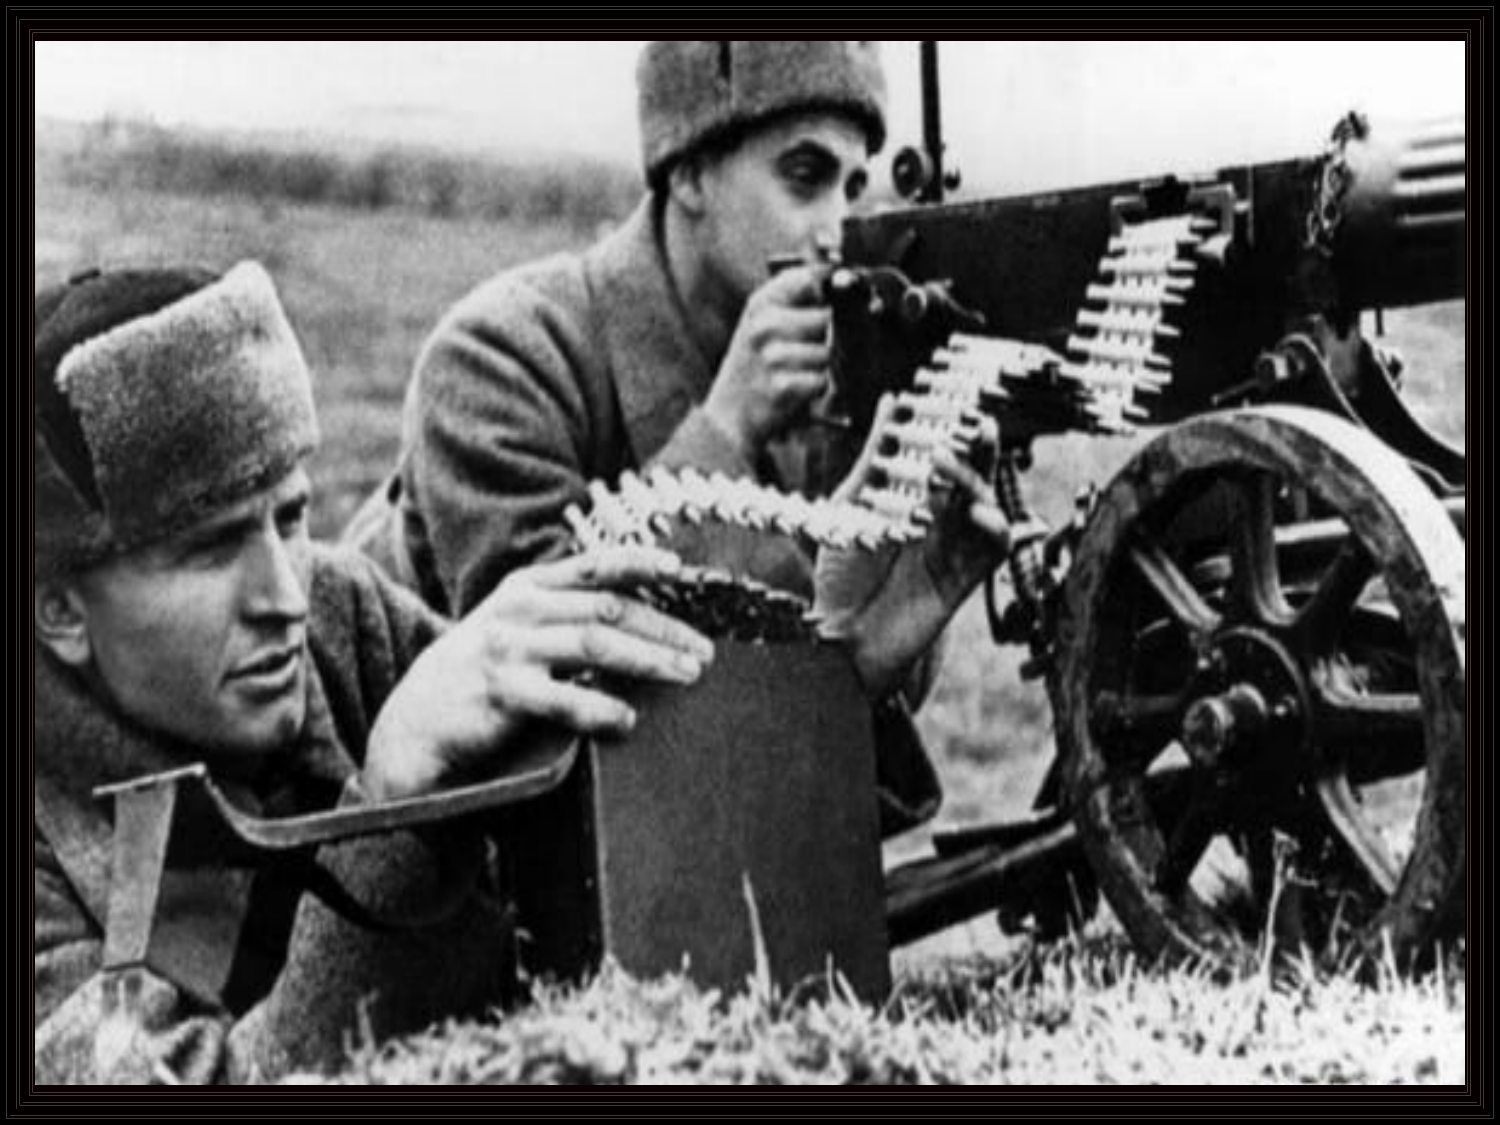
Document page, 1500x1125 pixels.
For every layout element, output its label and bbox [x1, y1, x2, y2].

picture [34, 41, 1466, 1085]
